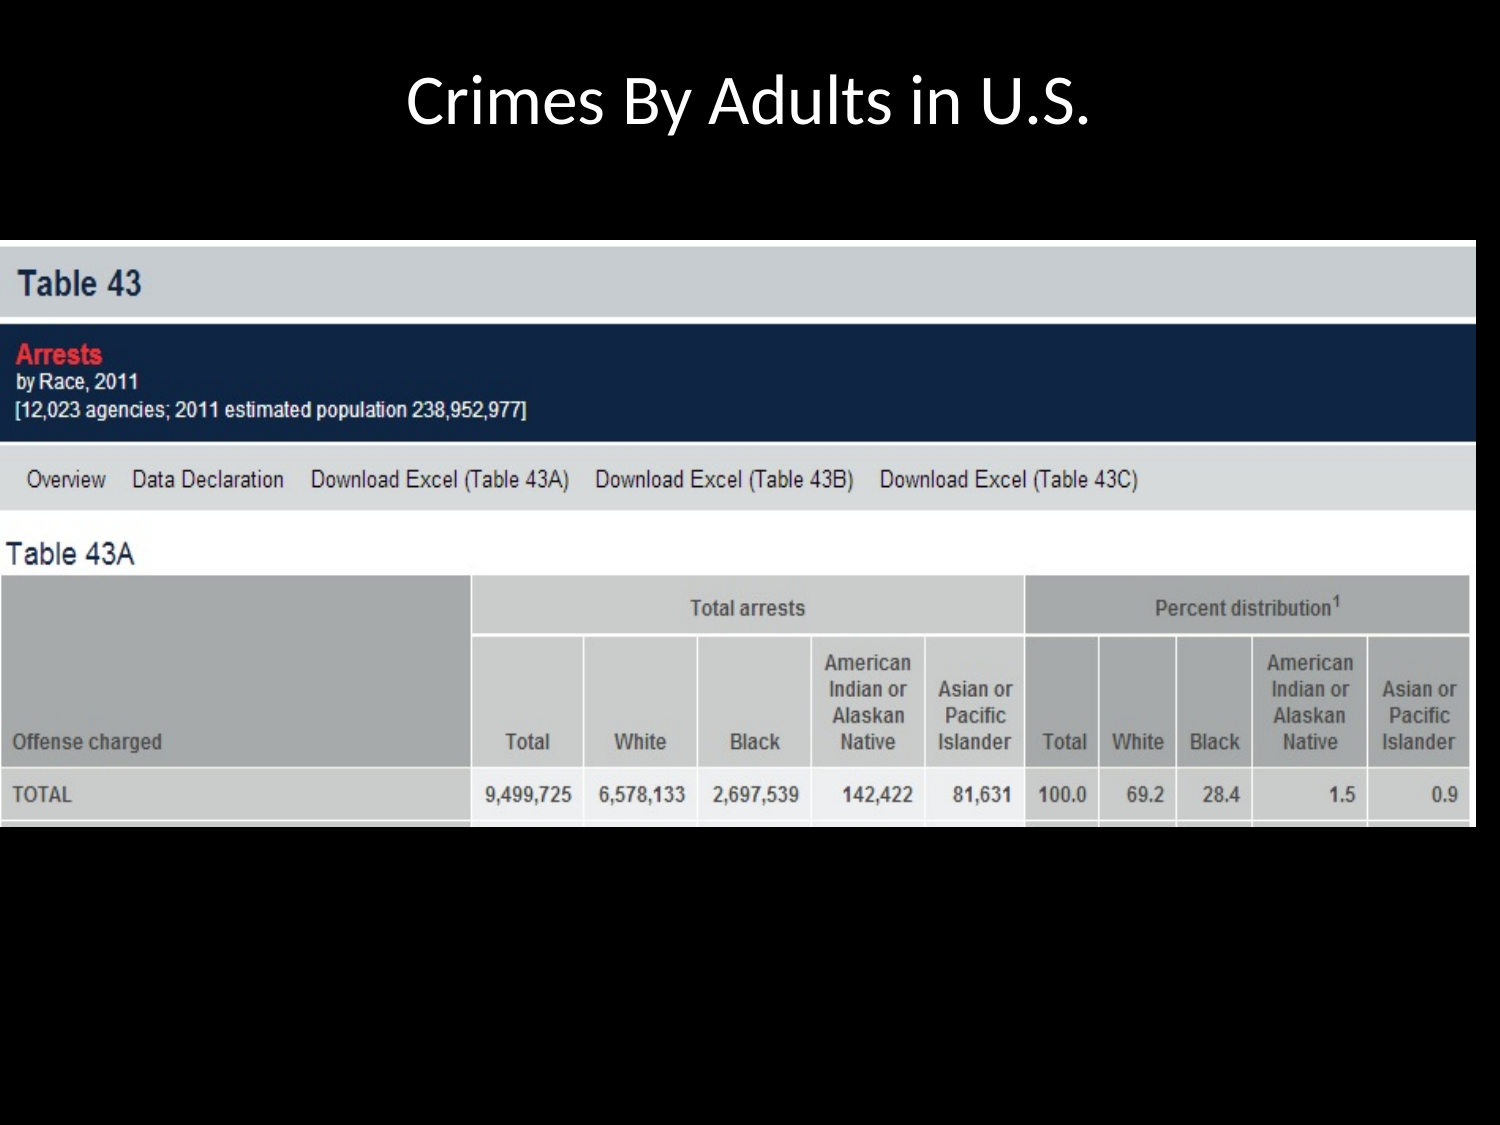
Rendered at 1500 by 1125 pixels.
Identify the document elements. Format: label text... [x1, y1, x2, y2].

title Crimes By Adults in U.S. [75, 45, 1425, 233]
picture [0, 239, 1476, 828]
